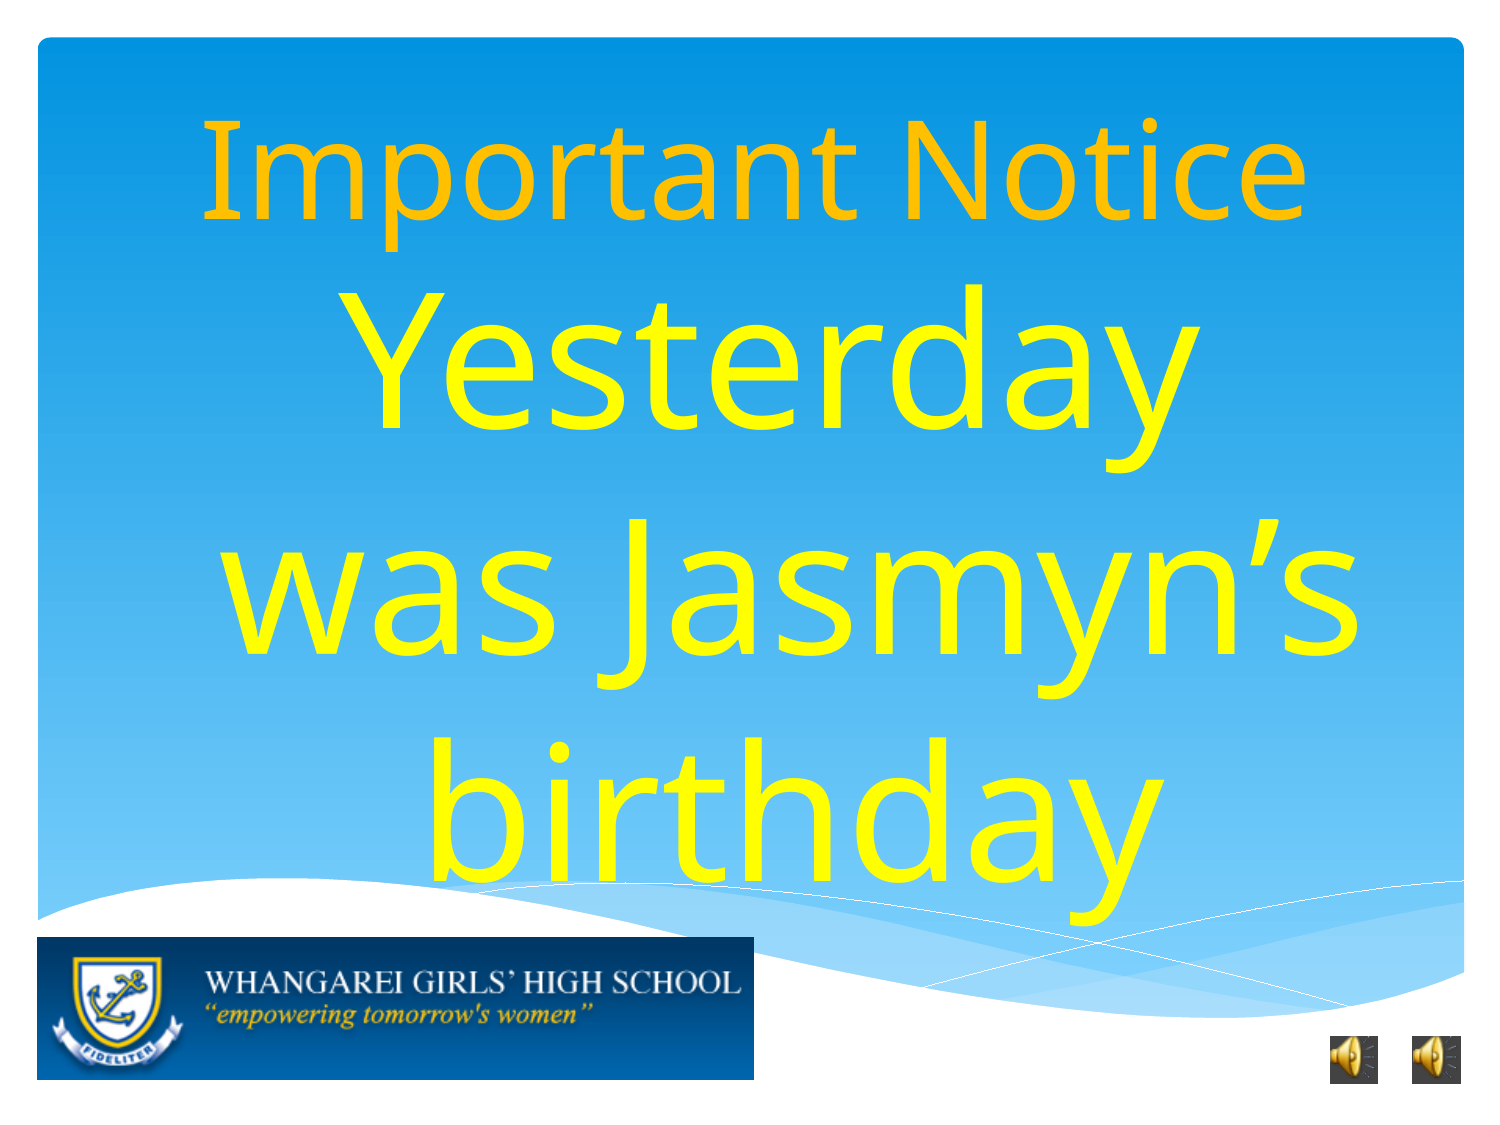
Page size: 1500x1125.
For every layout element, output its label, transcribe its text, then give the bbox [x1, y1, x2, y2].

picture [1328, 1034, 1380, 1086]
text_box Yesterday was Jasmyn’s birthday [149, 231, 1391, 963]
text_box Important Notice [149, 37, 1362, 255]
picture [1411, 1034, 1462, 1086]
picture [37, 937, 754, 1080]
